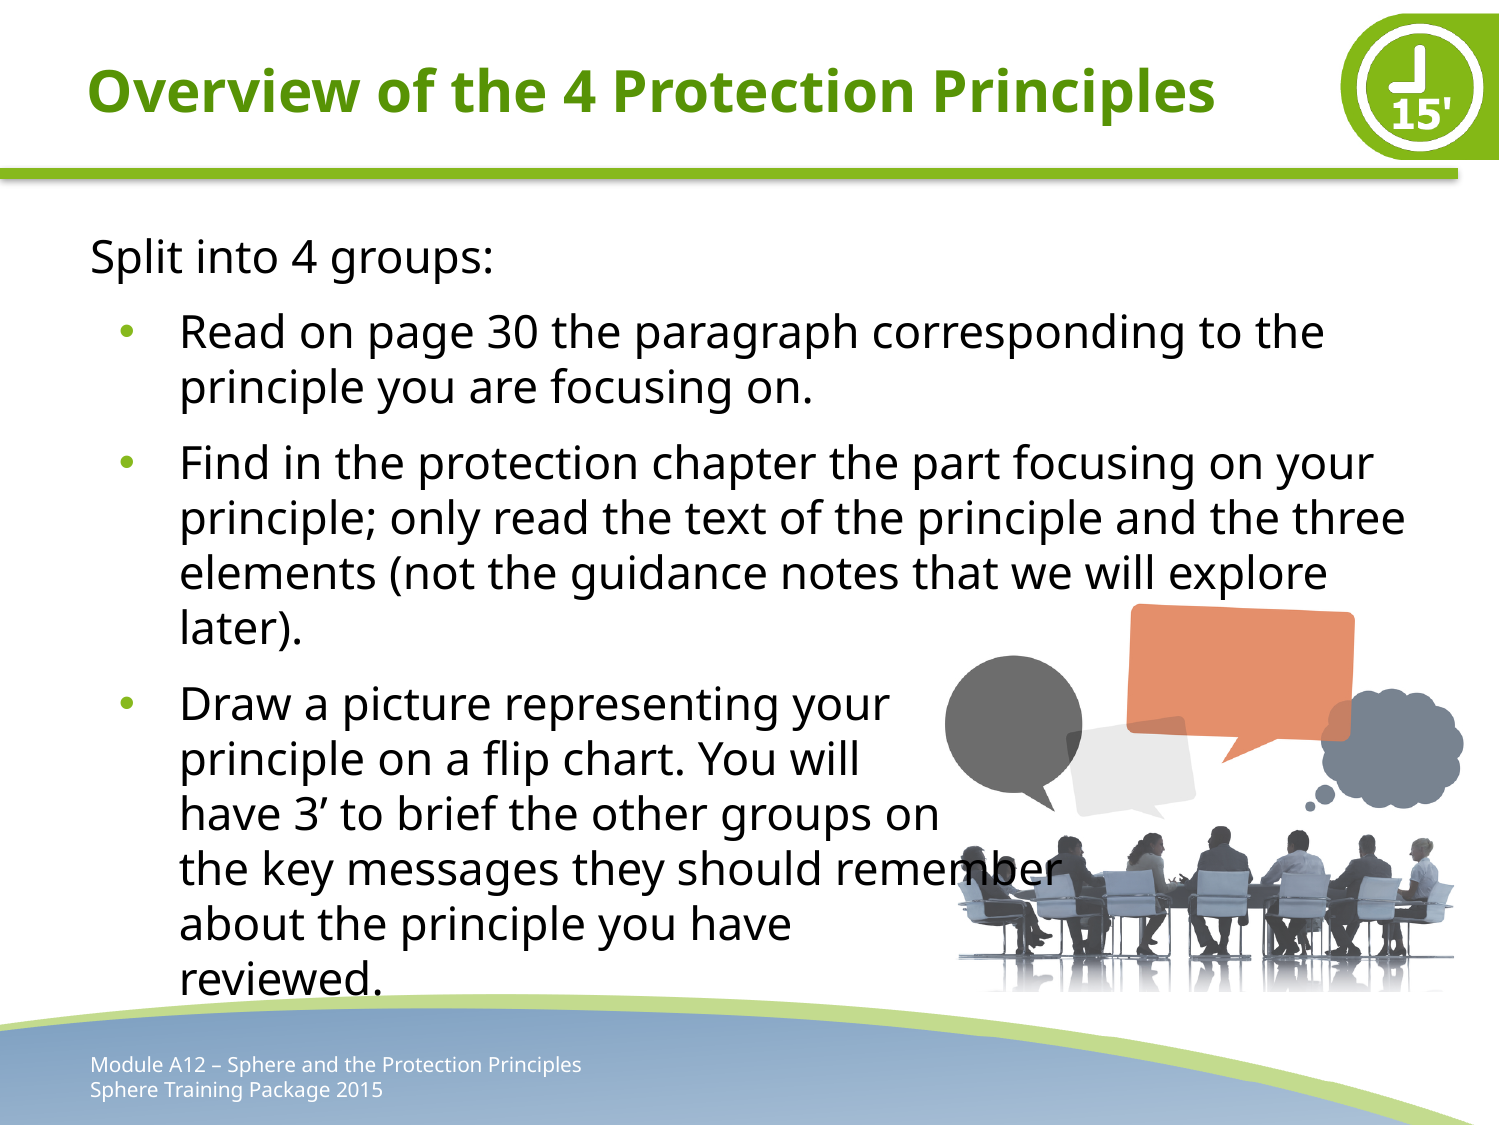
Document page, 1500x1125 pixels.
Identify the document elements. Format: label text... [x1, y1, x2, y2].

picture [0, 992, 1500, 1125]
title Overview of the 4 Protection Principles [75, 0, 1331, 178]
list Split into 4 groups: Read on page 30 the paragraph corresponding to the principle you are focusing on. Find in the protection chapter the part focusing on your principle; only read the text of the principle and the three elements (not the guidance notes that we will explore later). Draw a picture representing your principle on a flip chart. You will have 3’ to brief the other groups on the key messages they should remember about the principle you have reviewed. [75, 219, 1425, 1005]
footer Module A12 – Sphere and the Protection Principles Sphere Training Package 2015 [75, 1046, 1072, 1107]
picture [1330, 12, 1500, 161]
